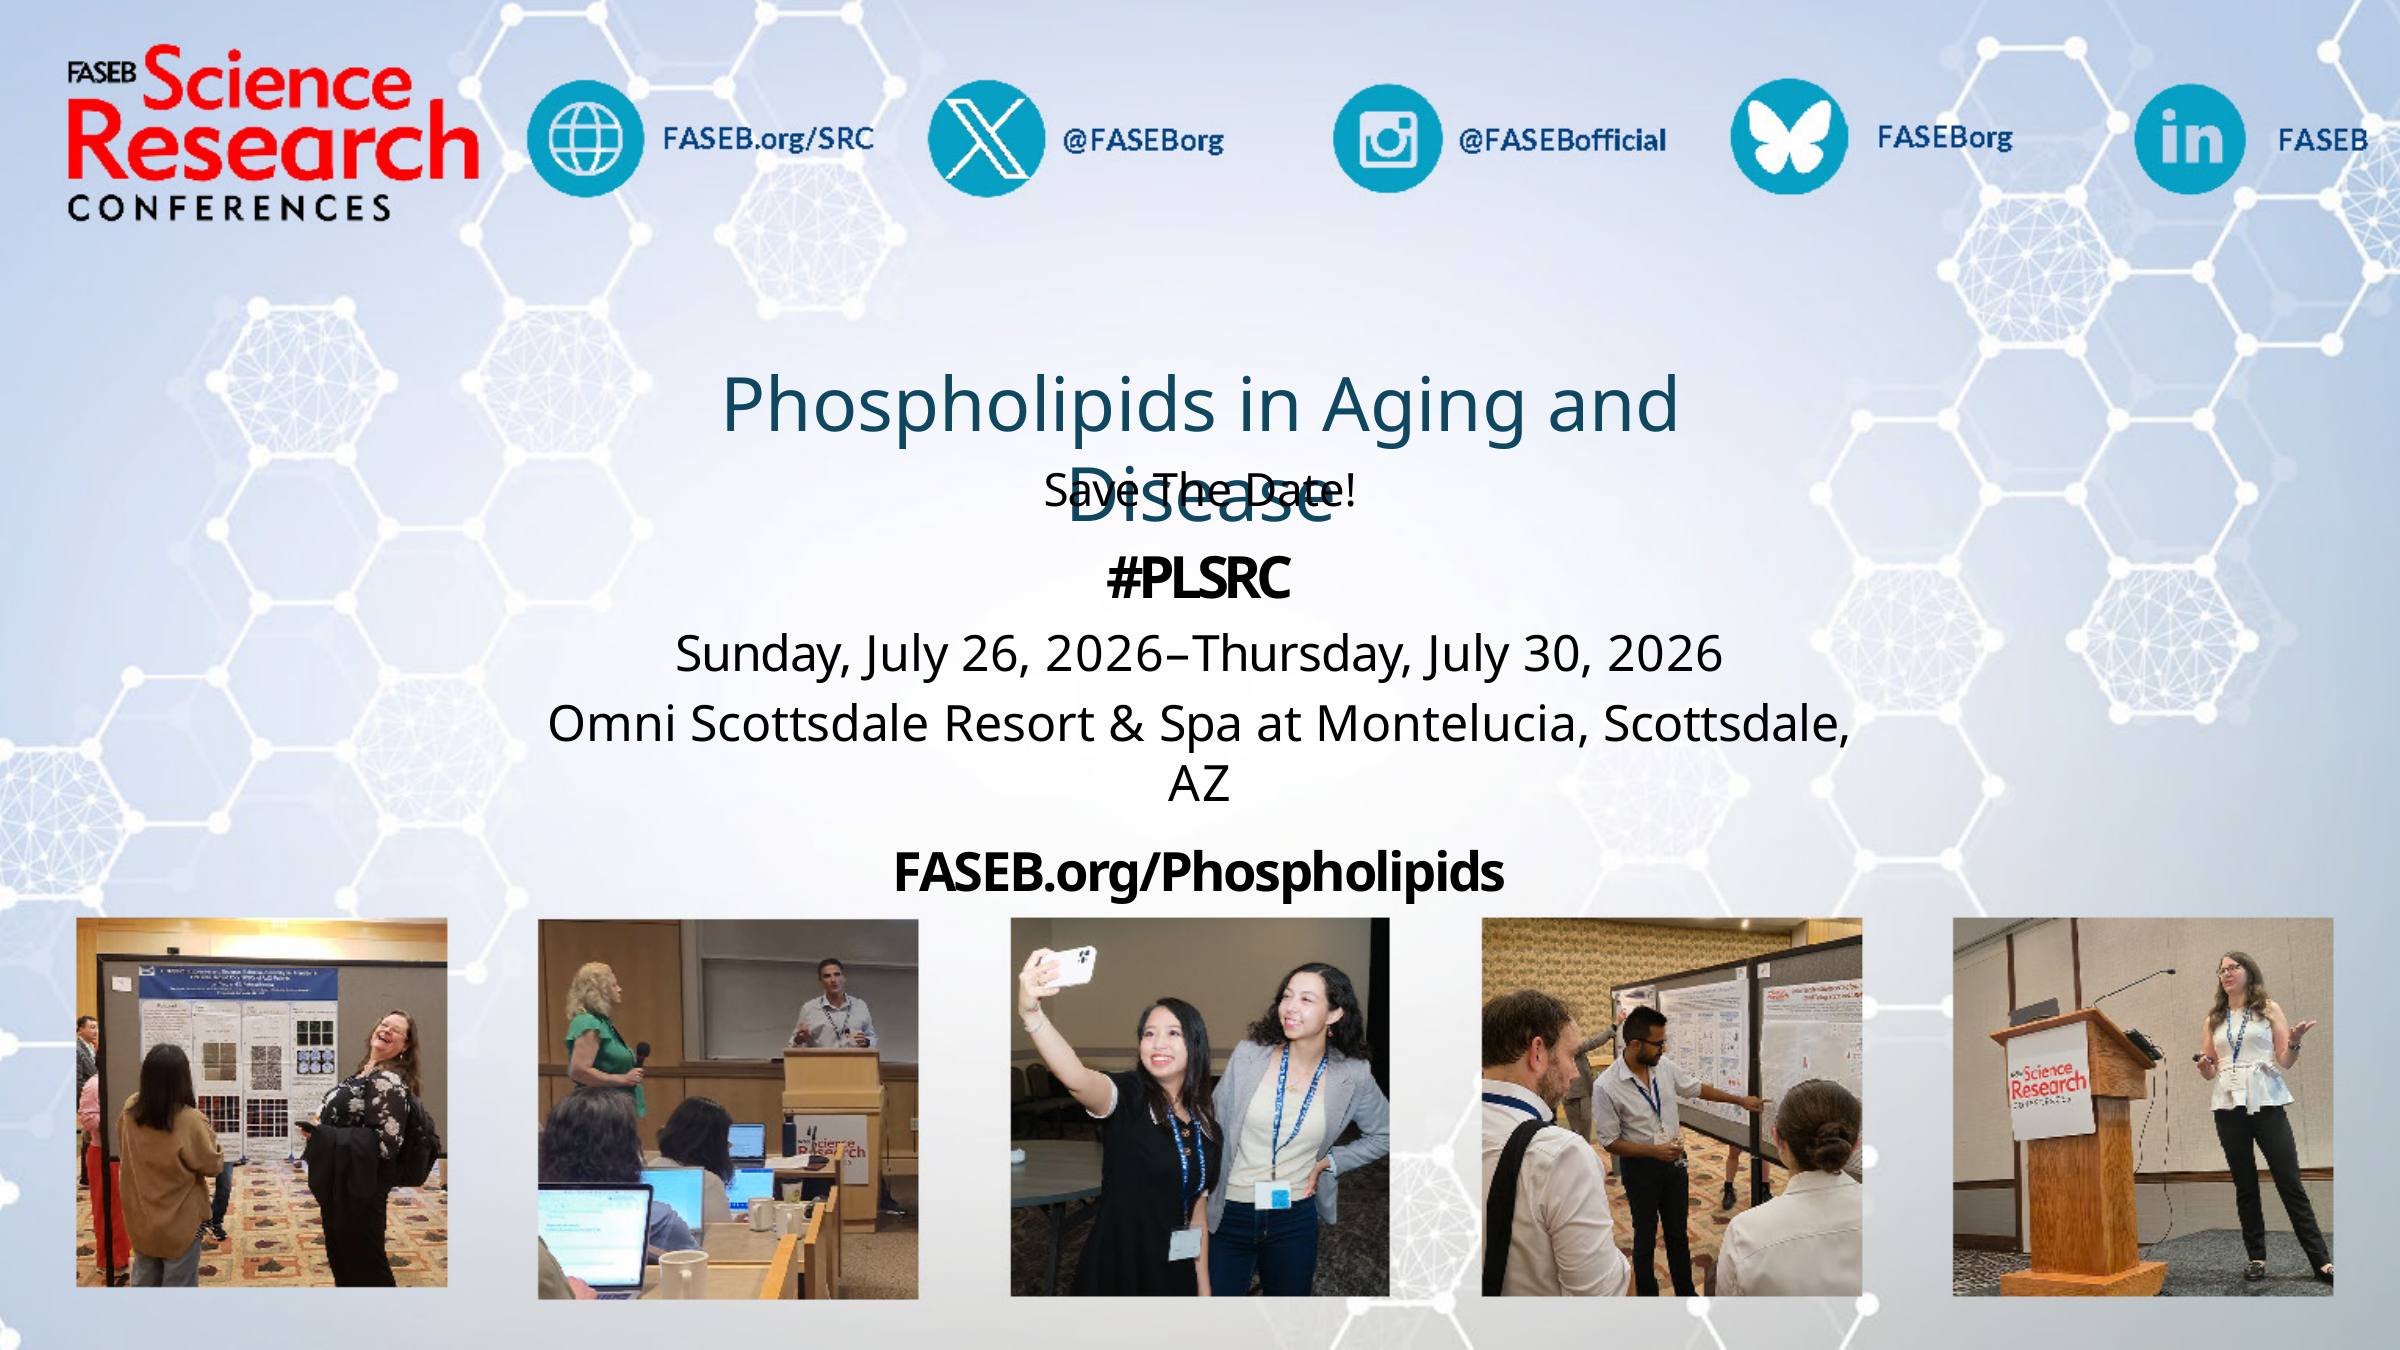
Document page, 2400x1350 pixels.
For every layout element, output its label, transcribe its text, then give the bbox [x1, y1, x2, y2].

text_box Save The Date! #PLSRC Sunday, July 26, 2026–Thursday, July 30, 2026 Omni Scottsdale Resort & Spa at Montelucia, Scottsdale, AZ FASEB.org/Phospholipids [545, 439, 1854, 903]
picture [0, 0, 2400, 1350]
title Phospholipids in Aging and Disease [618, 353, 1782, 439]
